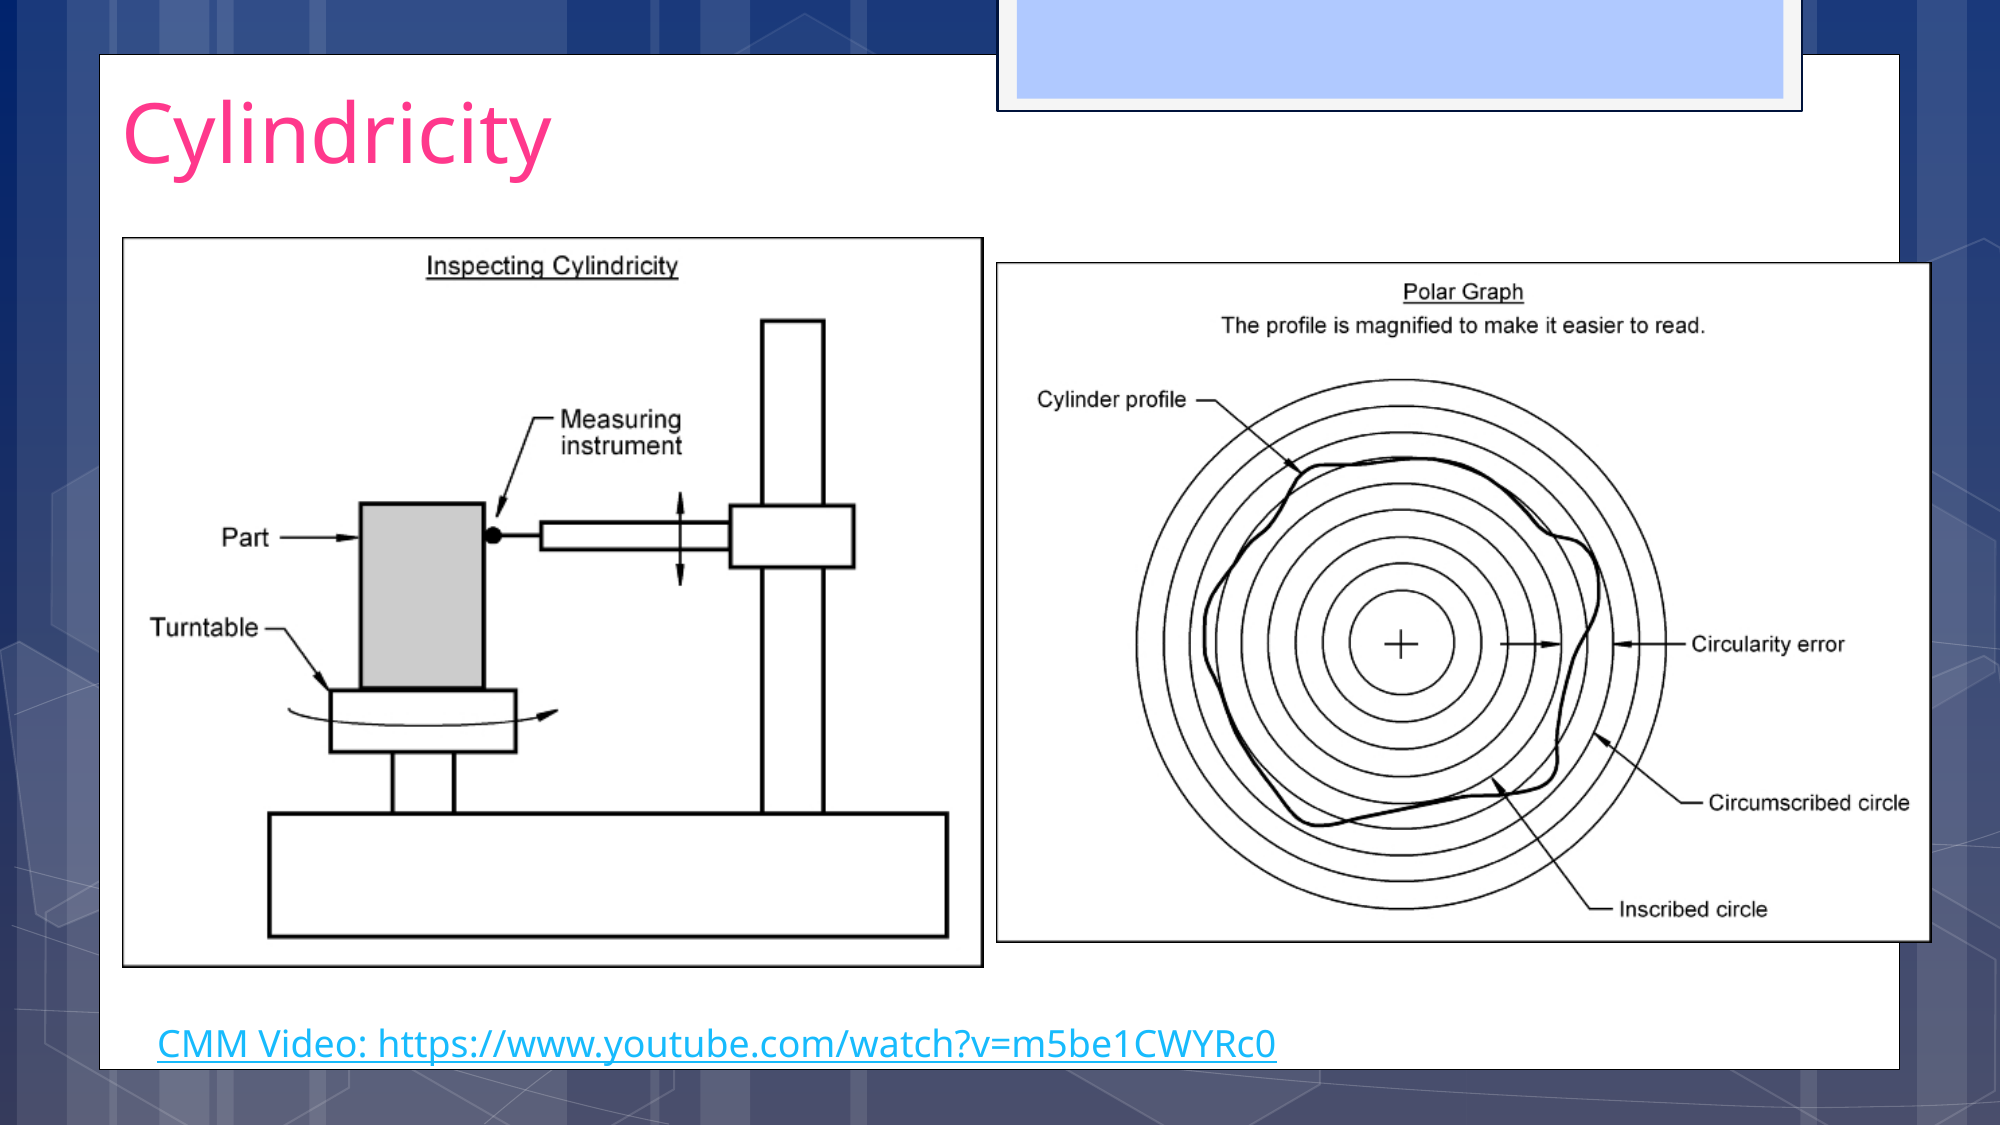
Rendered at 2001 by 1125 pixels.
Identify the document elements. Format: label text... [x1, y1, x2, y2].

title Cylindricity [106, 0, 688, 188]
picture [995, 261, 1932, 943]
picture [122, 237, 984, 968]
text_box CMM Video: https://www.youtube.com/watch?v=m5be1CWYRc0 [142, 1012, 1292, 1124]
